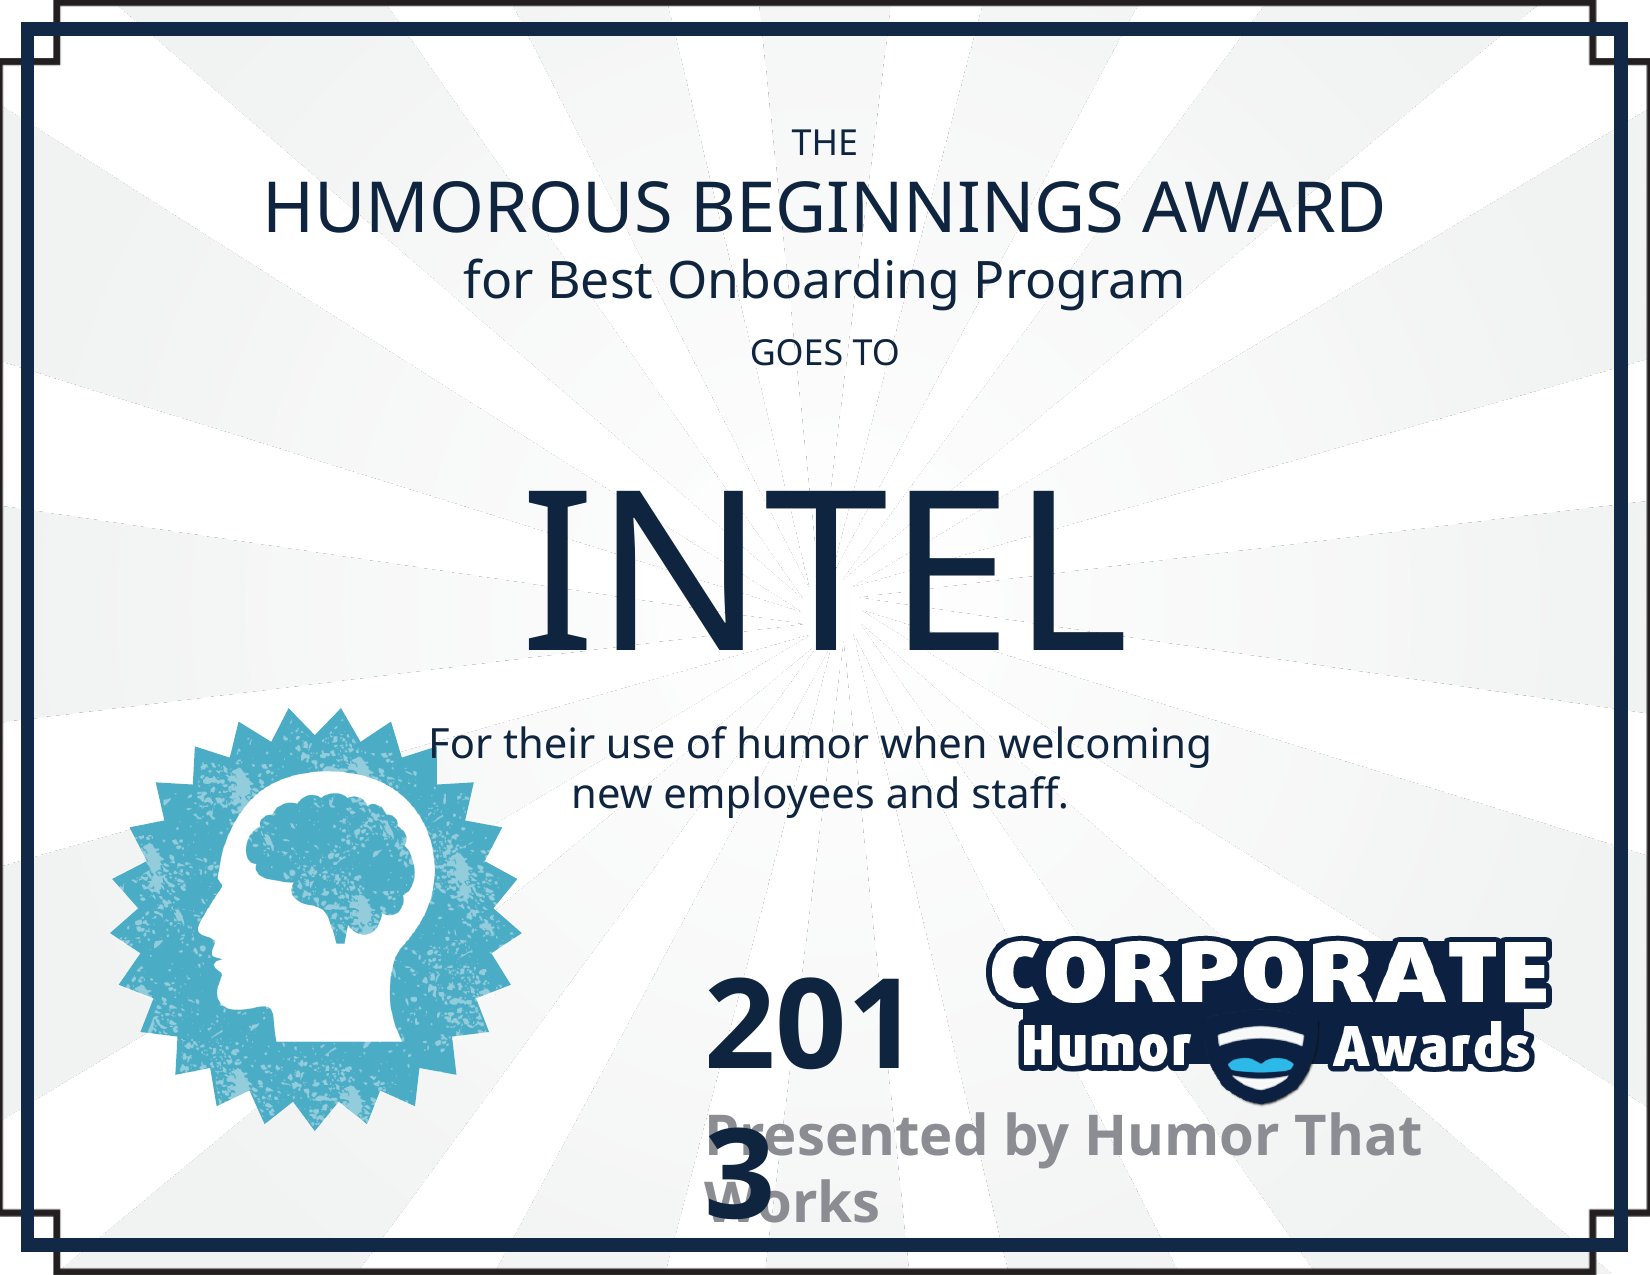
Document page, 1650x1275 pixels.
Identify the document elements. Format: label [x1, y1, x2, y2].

text_box [0, 0, 1650, 1275]
text_box [109, 705, 523, 1132]
picture [962, 920, 1568, 1129]
picture [192, 764, 441, 1048]
